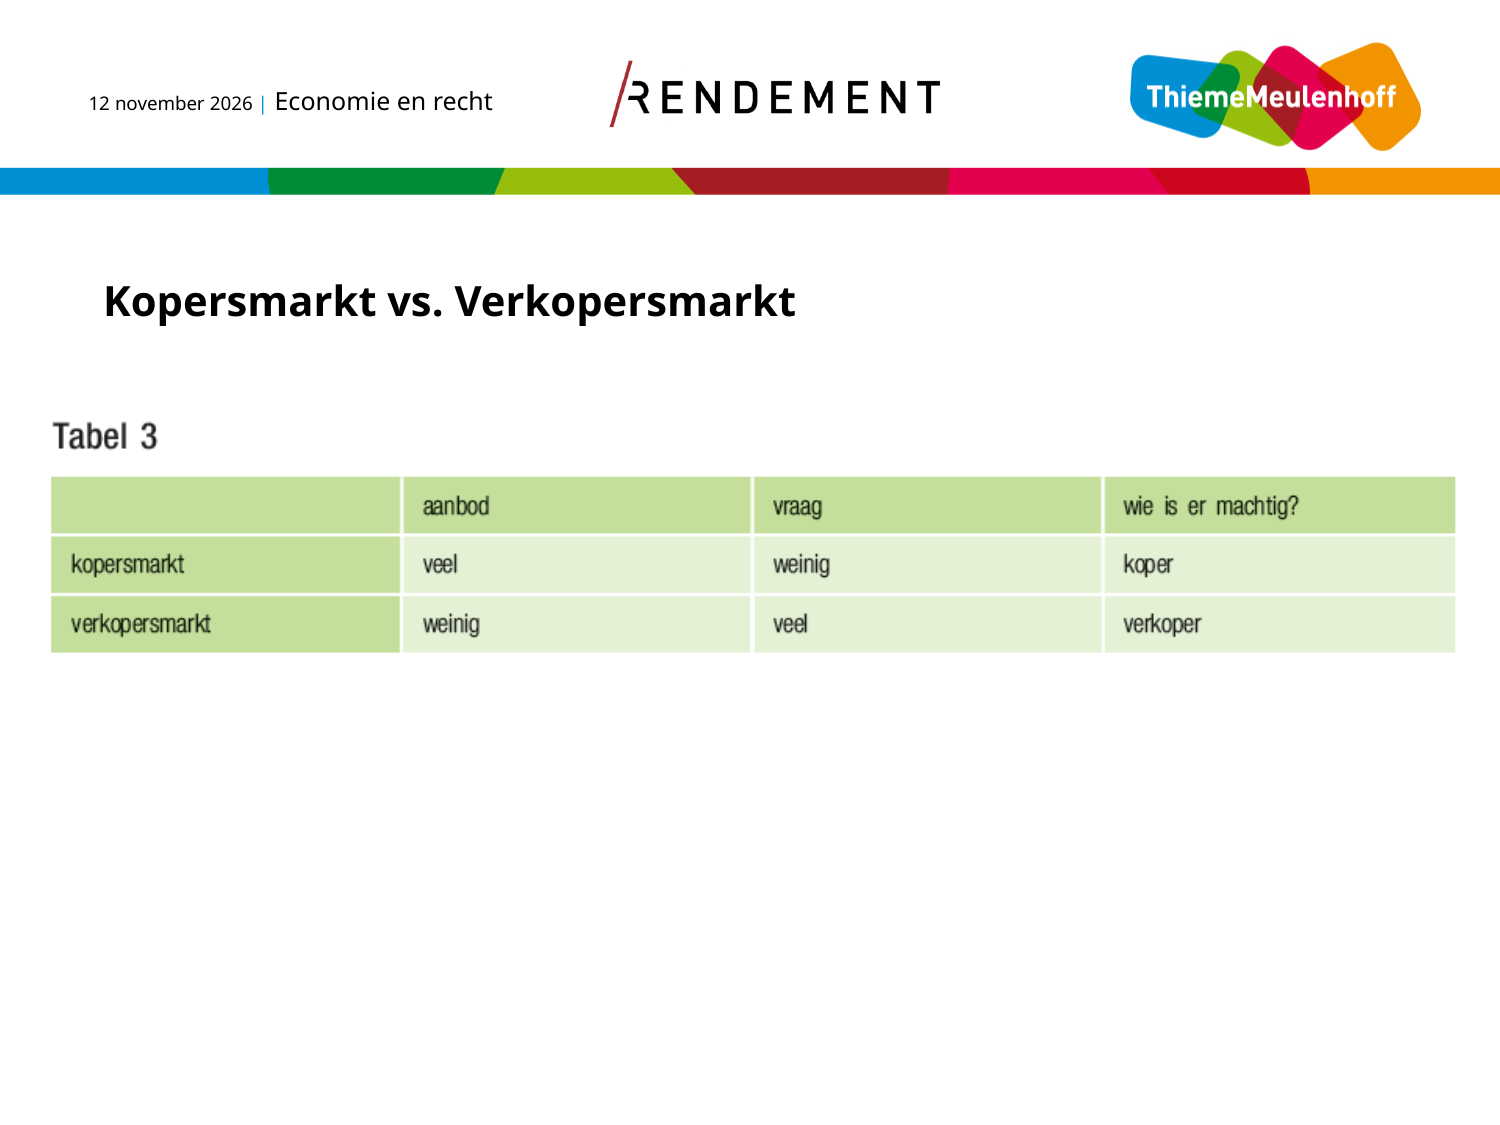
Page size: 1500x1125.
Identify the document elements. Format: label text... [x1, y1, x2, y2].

text_box Kopersmarkt vs. Verkopersmarkt [88, 267, 1400, 332]
footer 1 maart 2015 | Economie en recht [88, 85, 573, 138]
picture [0, 0, 1500, 208]
picture [17, 408, 1479, 678]
